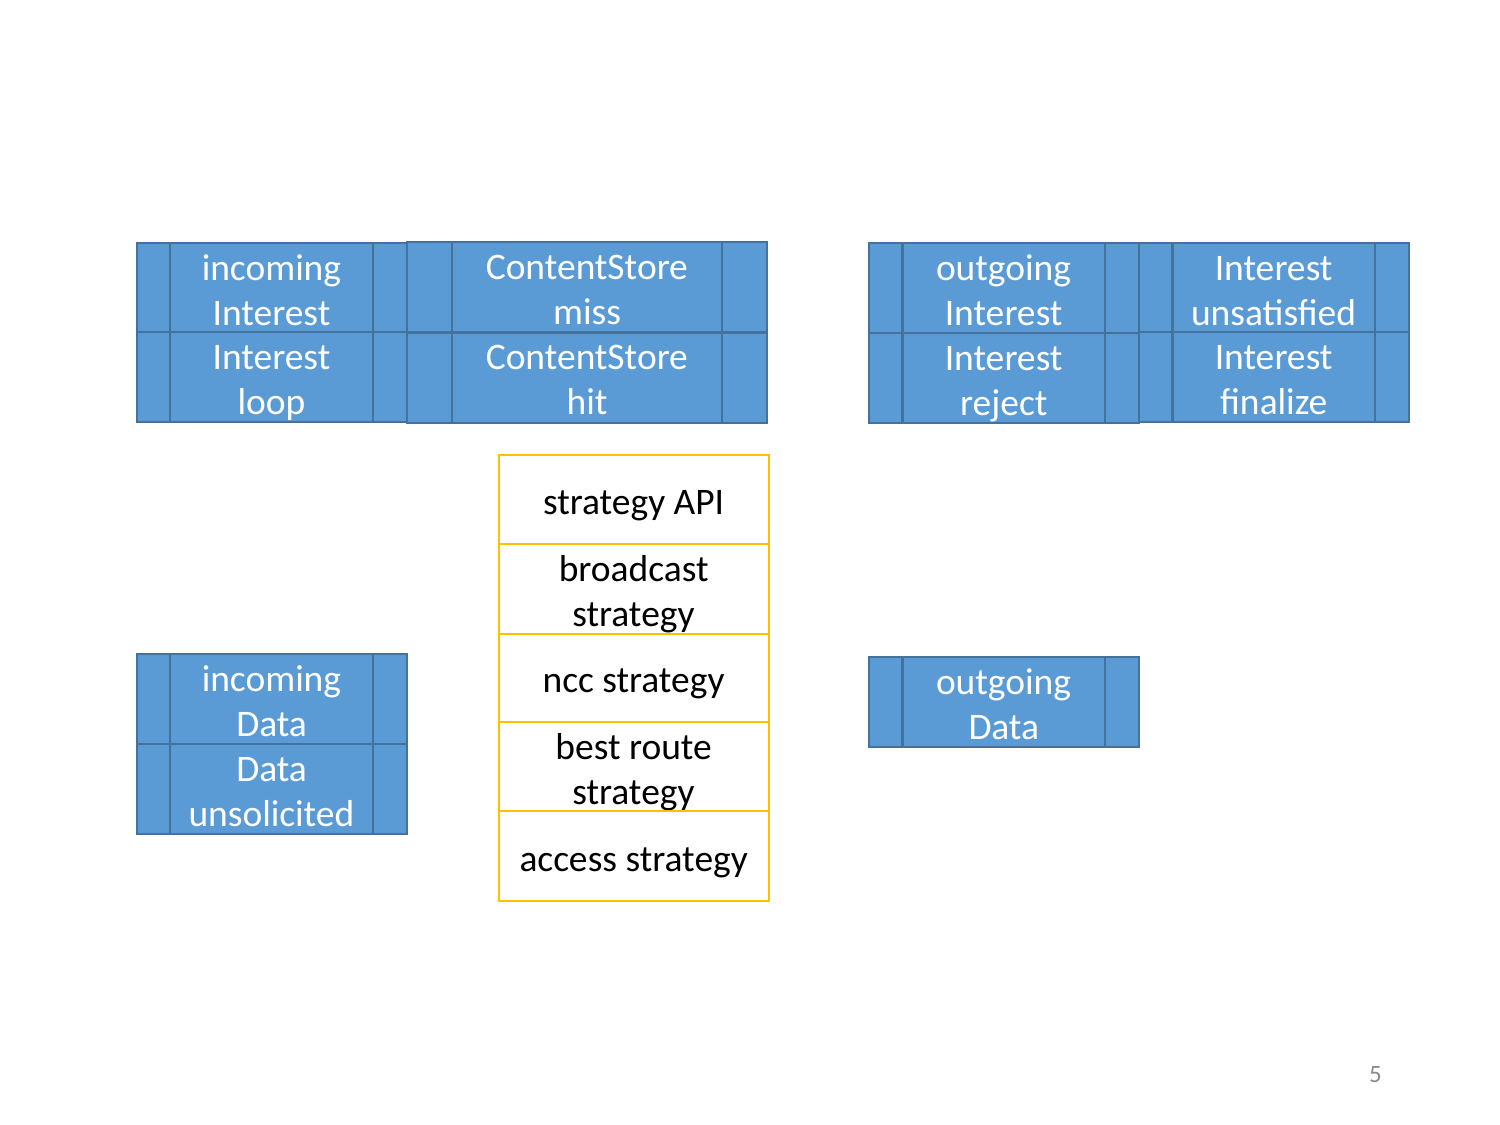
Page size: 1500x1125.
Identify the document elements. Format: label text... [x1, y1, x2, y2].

text_box Data unsolicited [136, 743, 408, 835]
text_box incoming Data [136, 653, 408, 743]
text_box best route strategy [498, 721, 770, 810]
text_box Interest unsatisfied [1138, 242, 1410, 331]
text_box outgoing Data [868, 656, 1140, 748]
text_box Interest loop [136, 331, 406, 423]
text_box strategy API [498, 454, 770, 543]
text_box ContentStore miss [406, 241, 768, 332]
text_box outgoing Interest [868, 242, 1138, 332]
slide_number 5 [1059, 1042, 1397, 1103]
text_box incoming Interest [136, 242, 406, 331]
text_box Interest finalize [1138, 331, 1410, 423]
text_box access strategy [498, 810, 770, 902]
text_box ContentStore hit [406, 332, 768, 424]
text_box Interest reject [868, 332, 1140, 424]
text_box ncc strategy [498, 635, 770, 721]
text_box broadcast strategy [498, 543, 770, 635]
